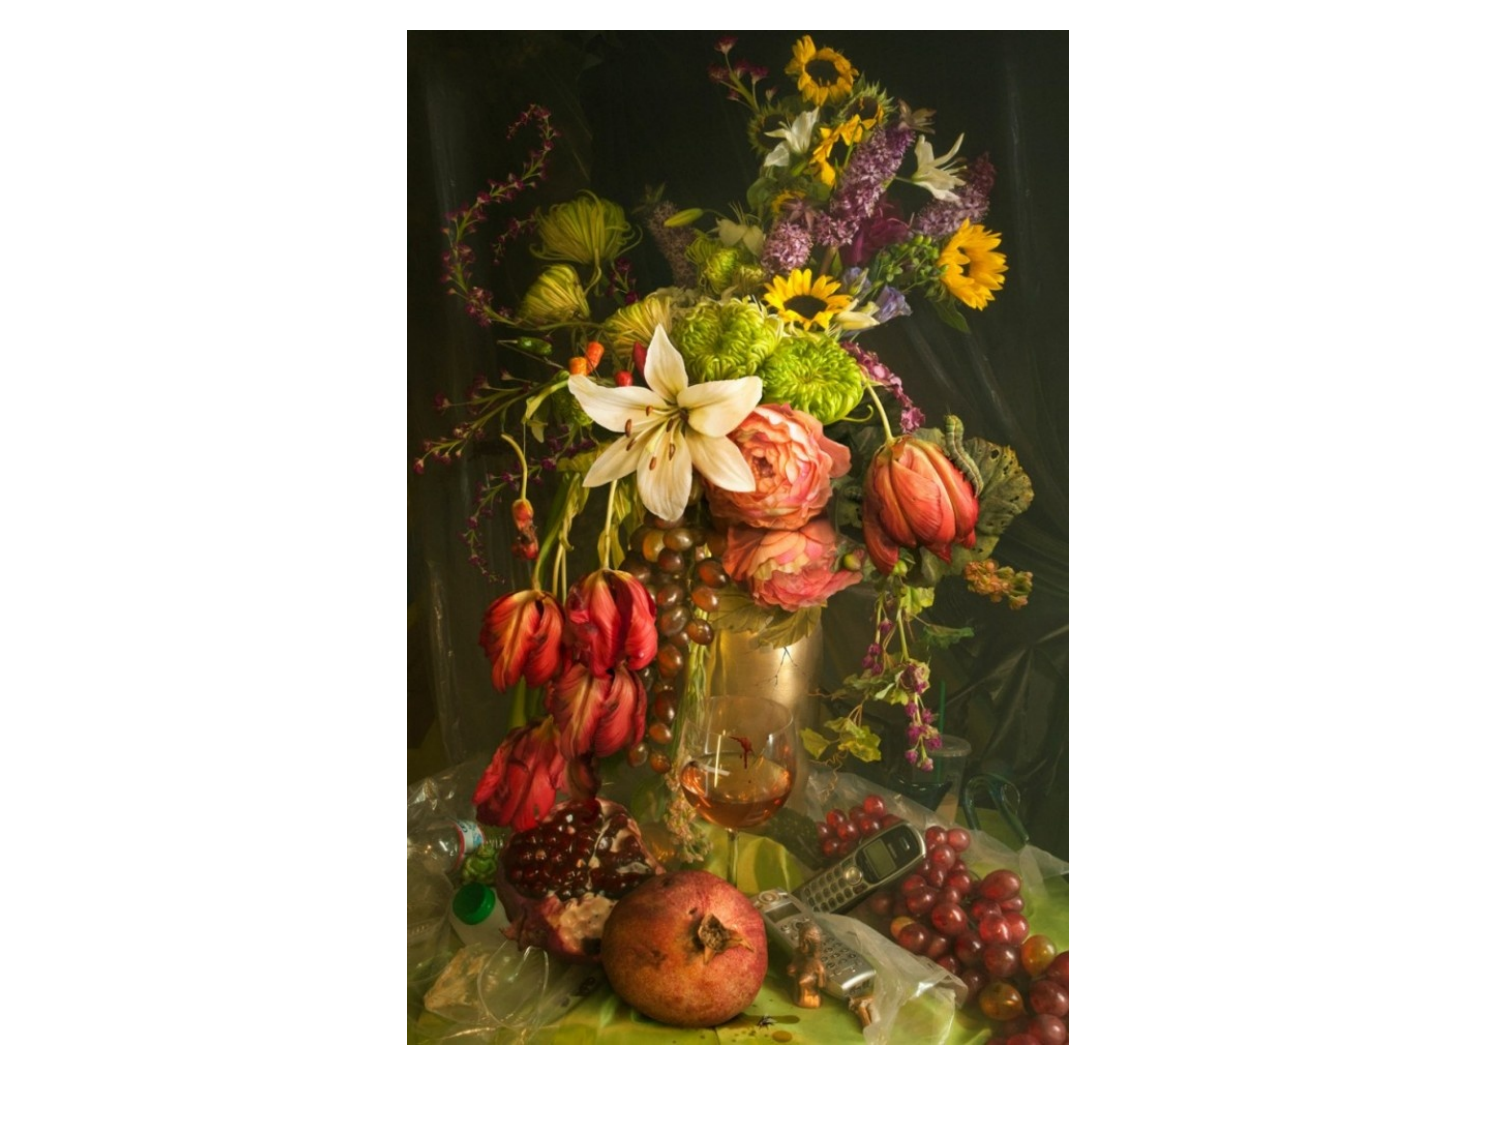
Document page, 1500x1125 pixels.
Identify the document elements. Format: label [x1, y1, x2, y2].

picture [407, 30, 1070, 1046]
